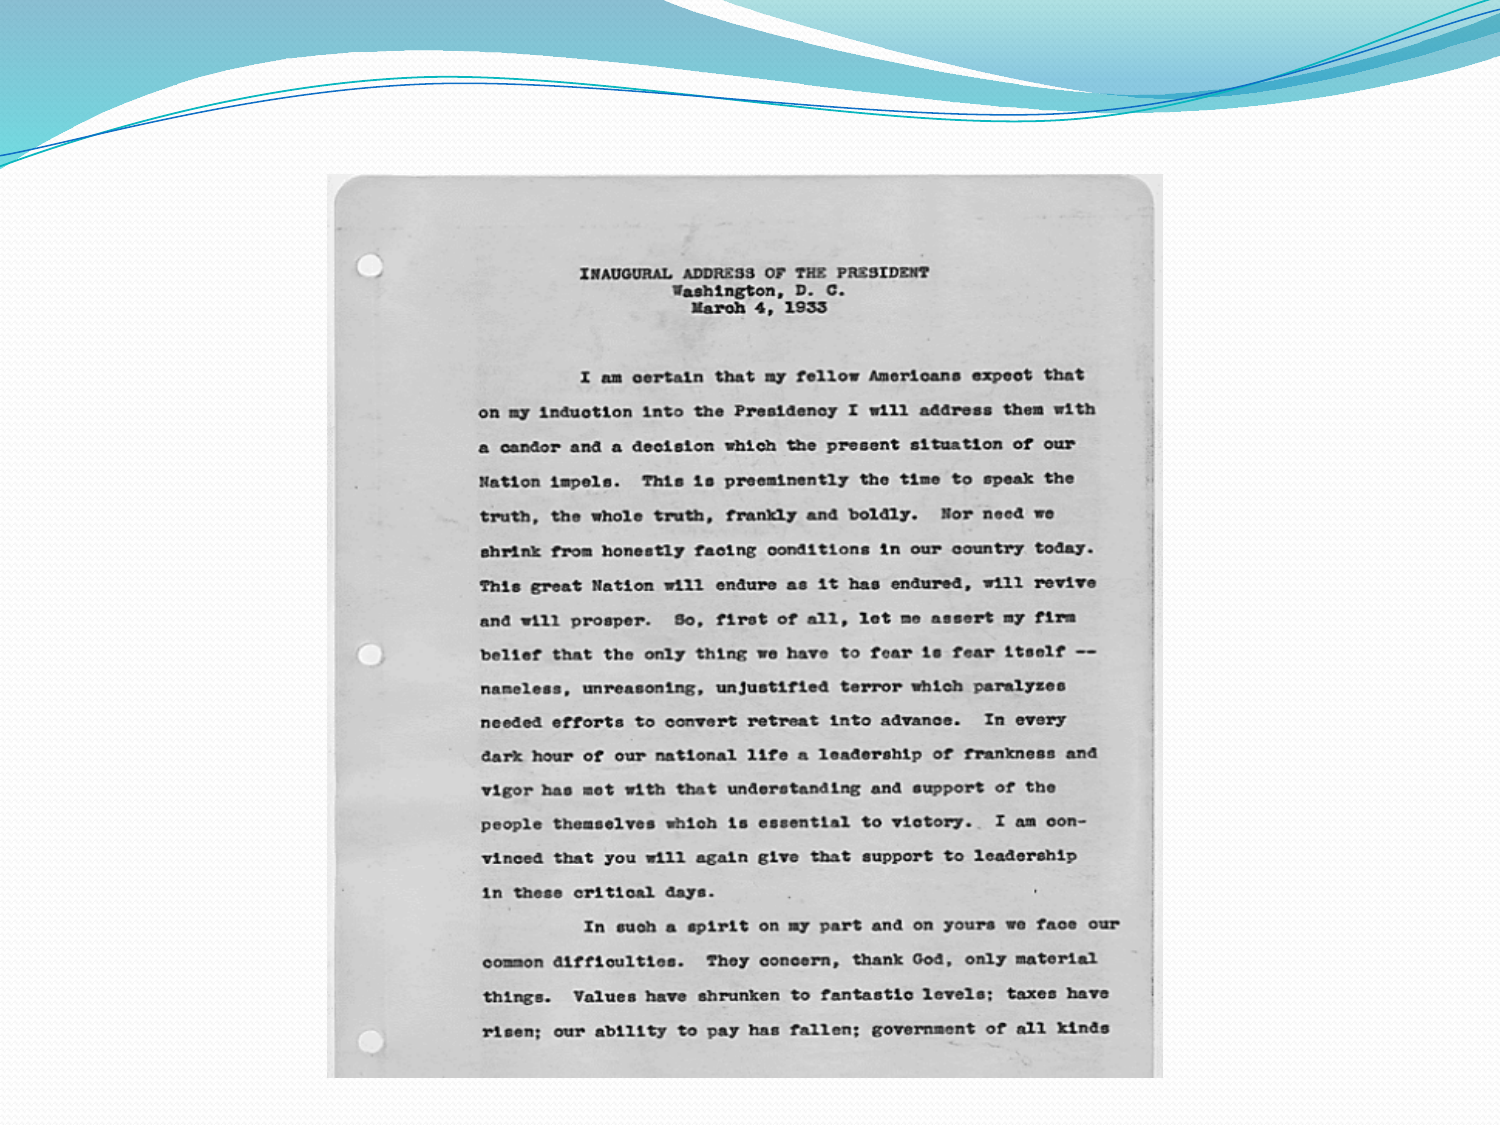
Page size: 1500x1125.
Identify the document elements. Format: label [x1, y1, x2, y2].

picture [327, 174, 1163, 1078]
